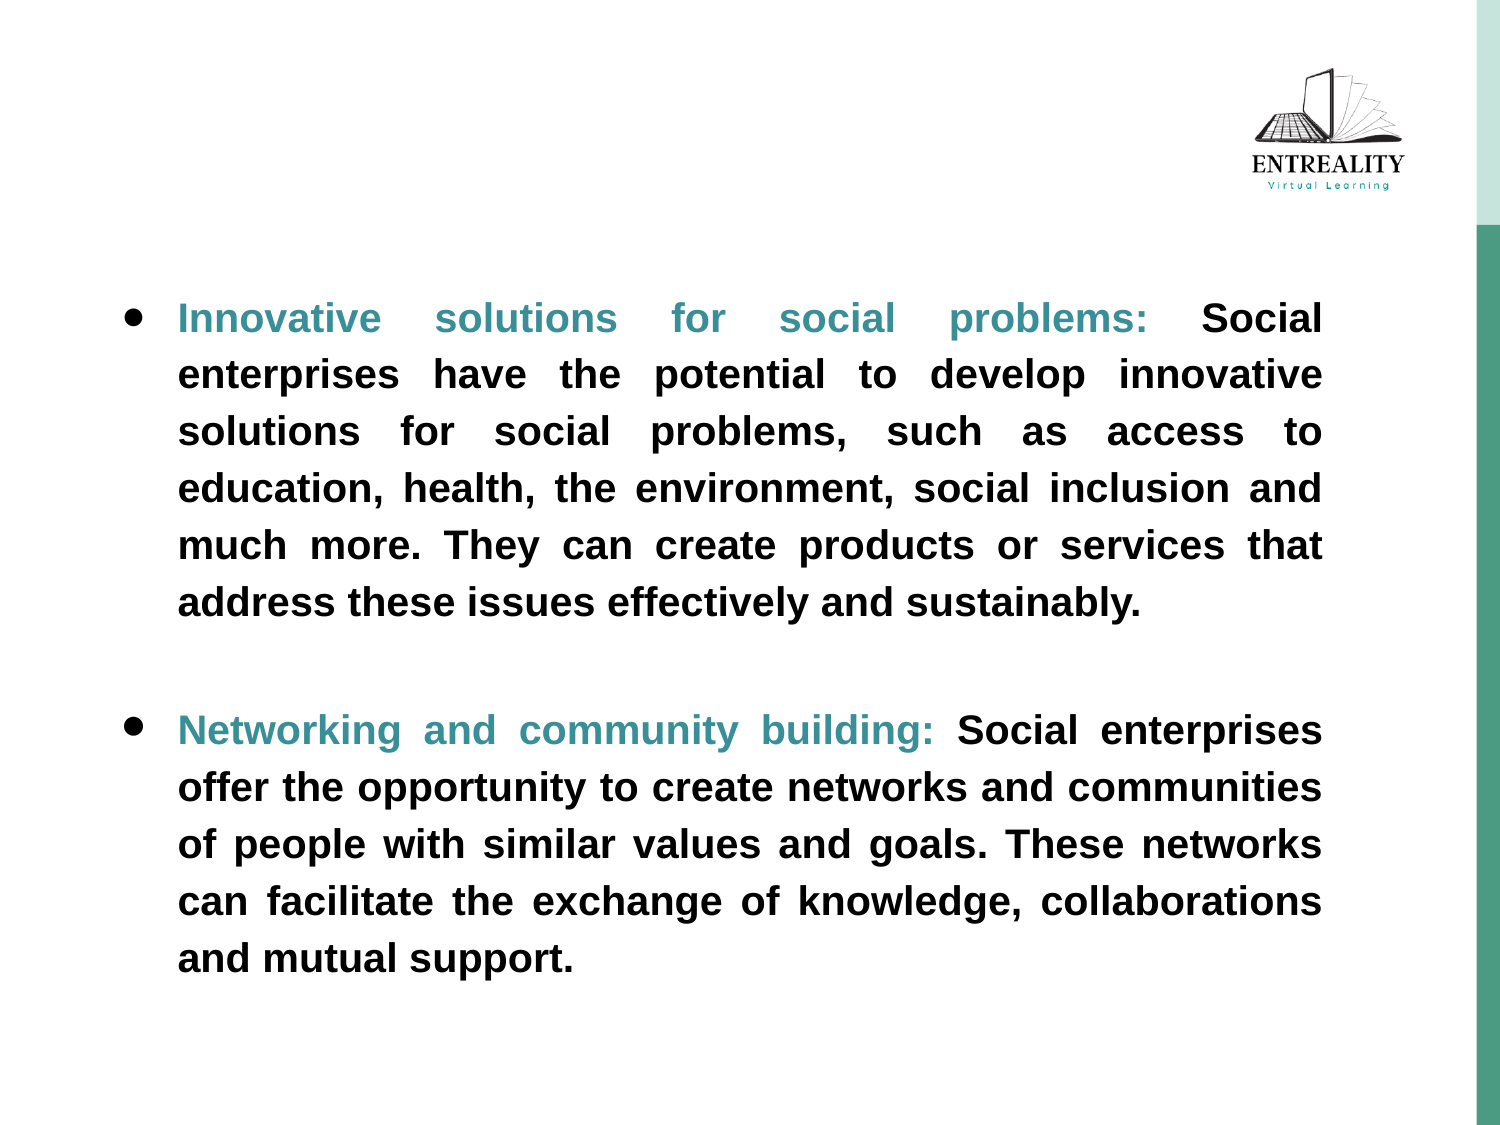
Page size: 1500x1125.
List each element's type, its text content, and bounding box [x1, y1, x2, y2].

list Innovative solutions for social problems: Social enterprises have the potential to develop innovative solutions for social problems, such as access to education, health, the environment, social inclusion and much more. They can create products or services that address these issues effectively and sustainably. Networking and community building: Social enterprises offer the opportunity to create networks and communities of people with similar values and goals. These networks can facilitate the exchange of knowledge, collaborations and mutual support. [88, 275, 1339, 994]
picture [1198, 0, 1458, 259]
